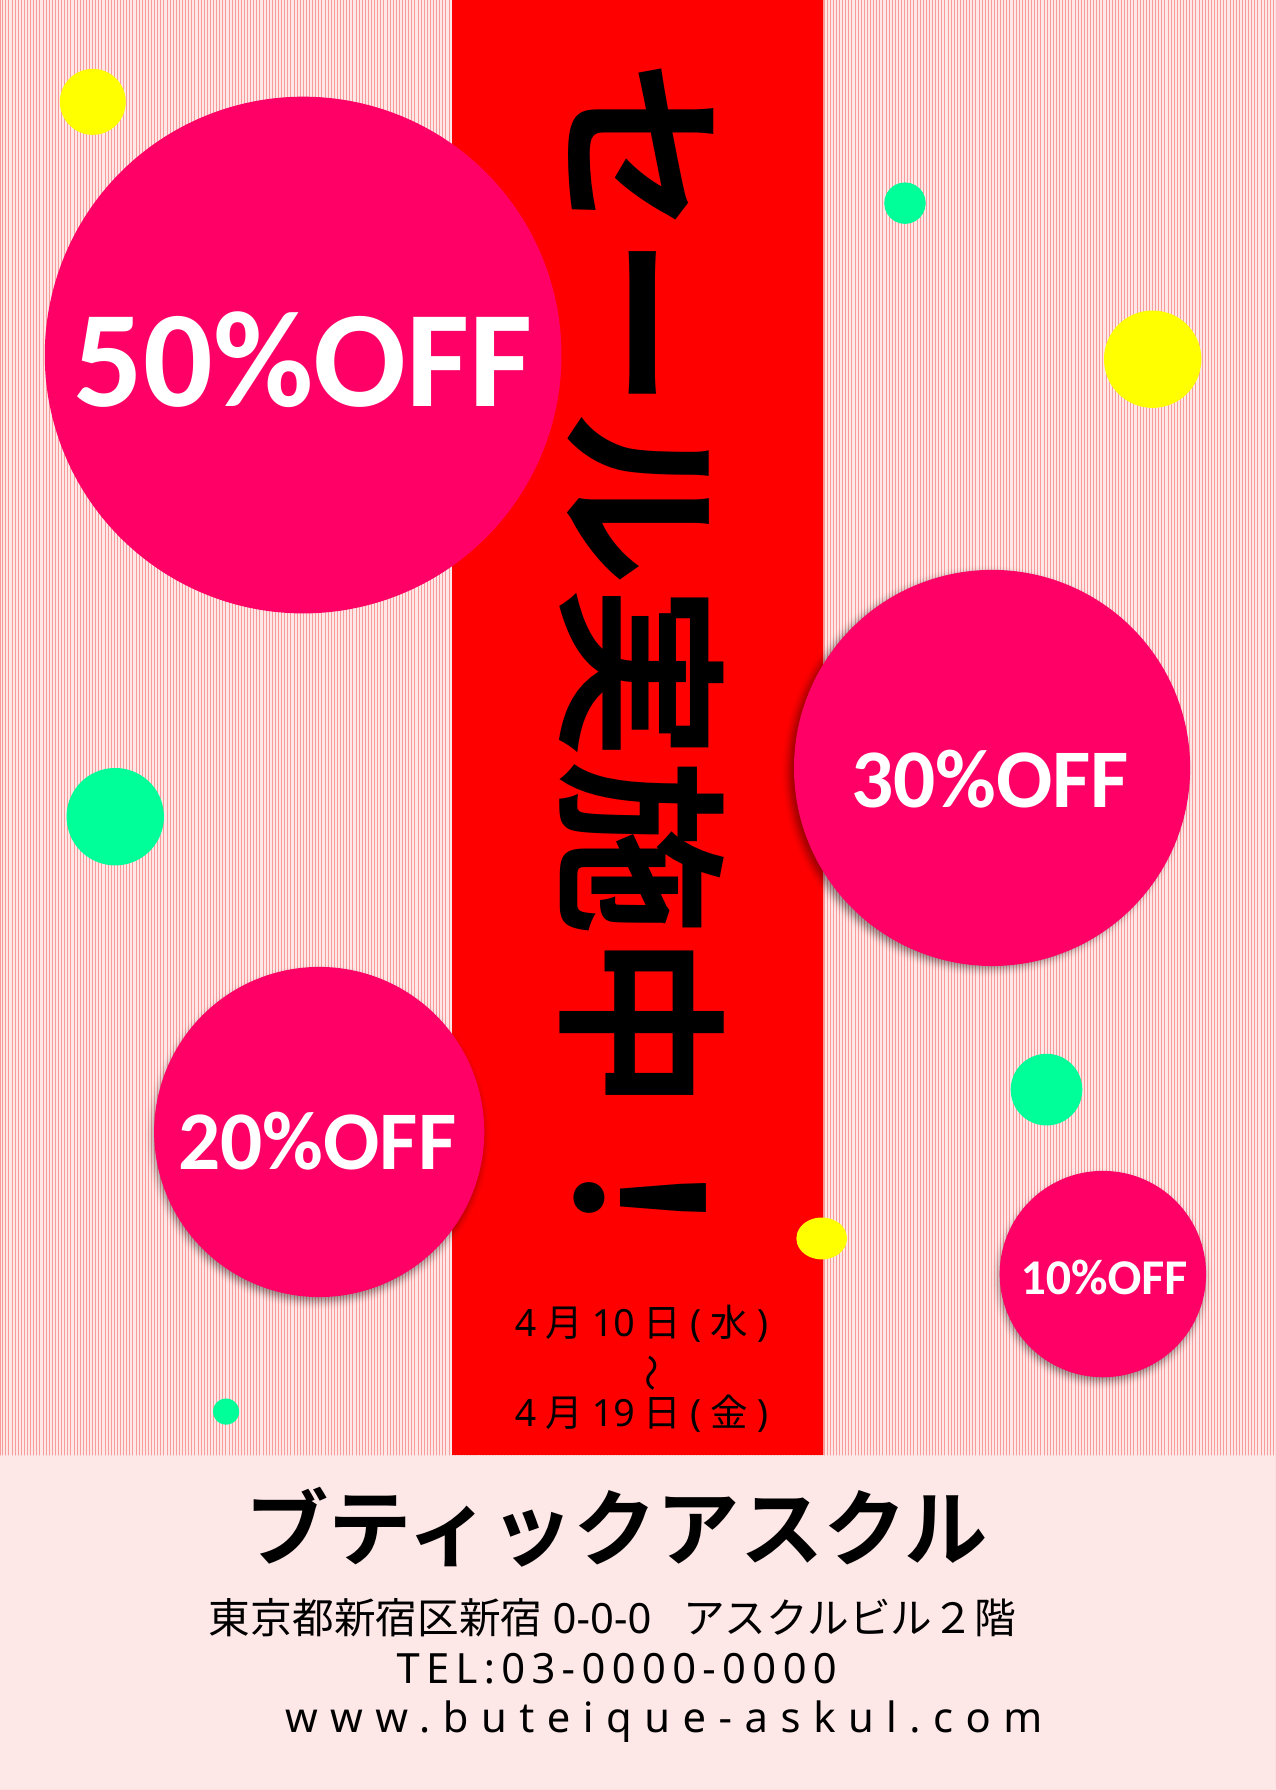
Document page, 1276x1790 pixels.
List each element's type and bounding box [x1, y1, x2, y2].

text_box [0, 0, 1276, 1790]
text_box [154, 966, 485, 1298]
text_box [523, 1291, 760, 1517]
text_box [793, 569, 1191, 966]
text_box [44, 96, 562, 614]
text_box [953, 1170, 1255, 1378]
